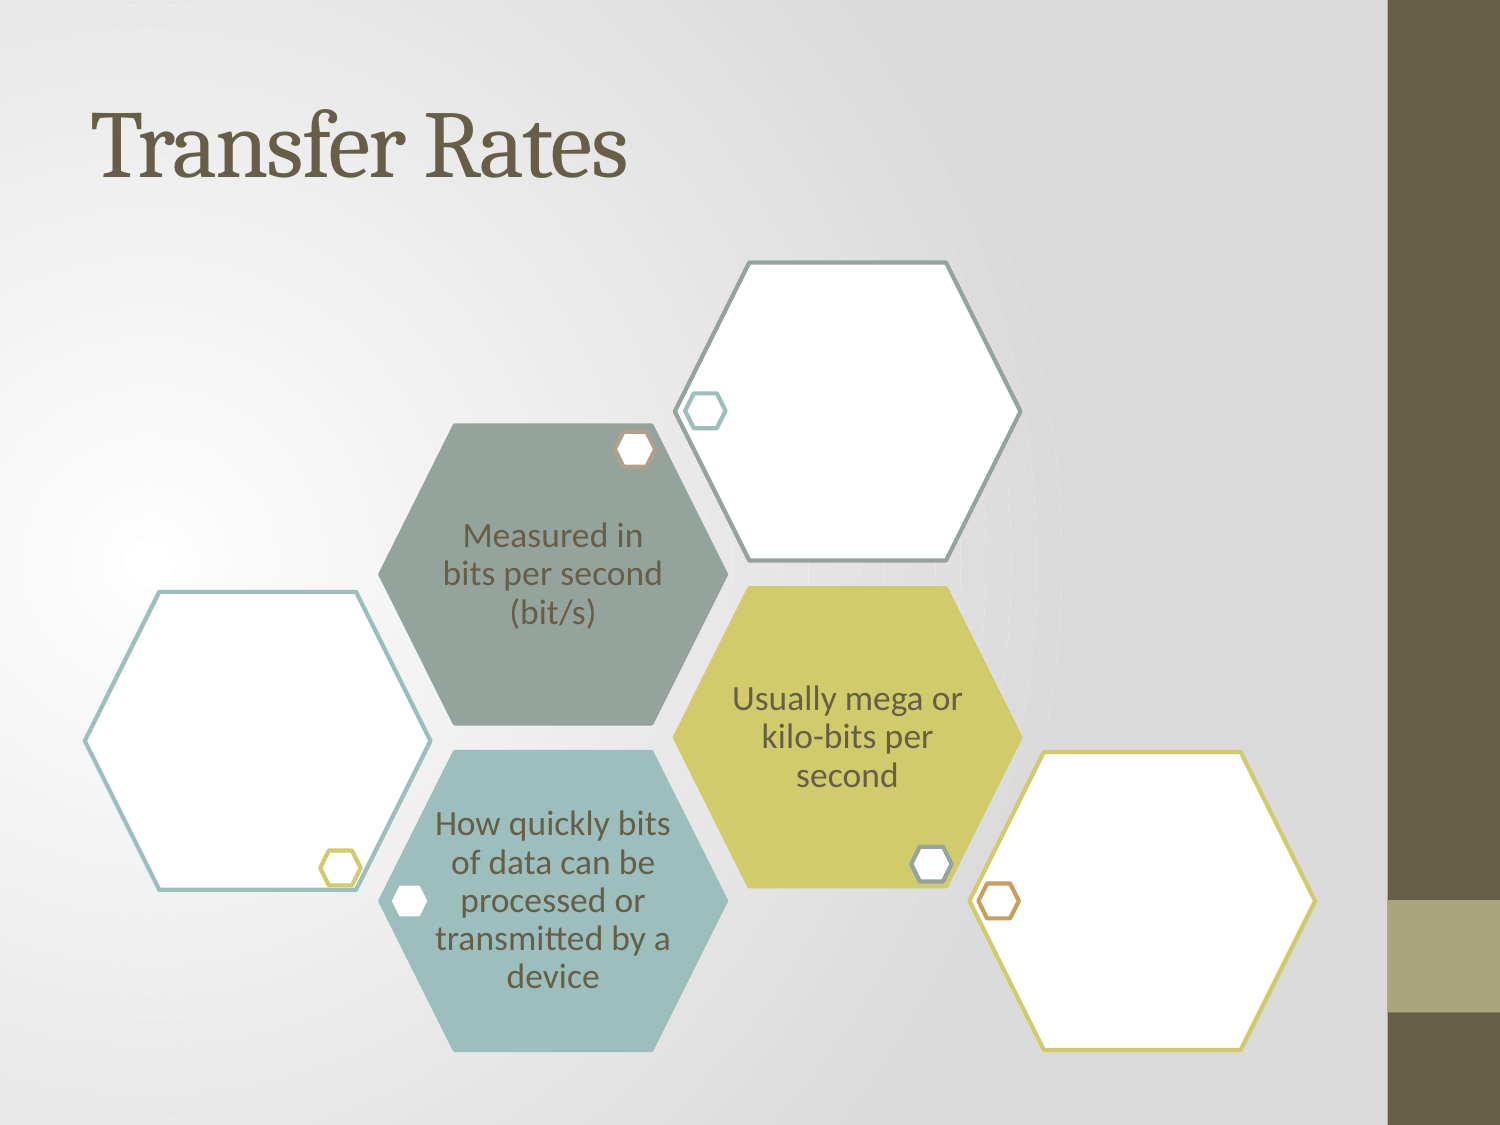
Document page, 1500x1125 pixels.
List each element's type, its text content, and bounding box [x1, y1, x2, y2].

title Transfer Rates [75, 45, 1325, 233]
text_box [84, 261, 1316, 1051]
